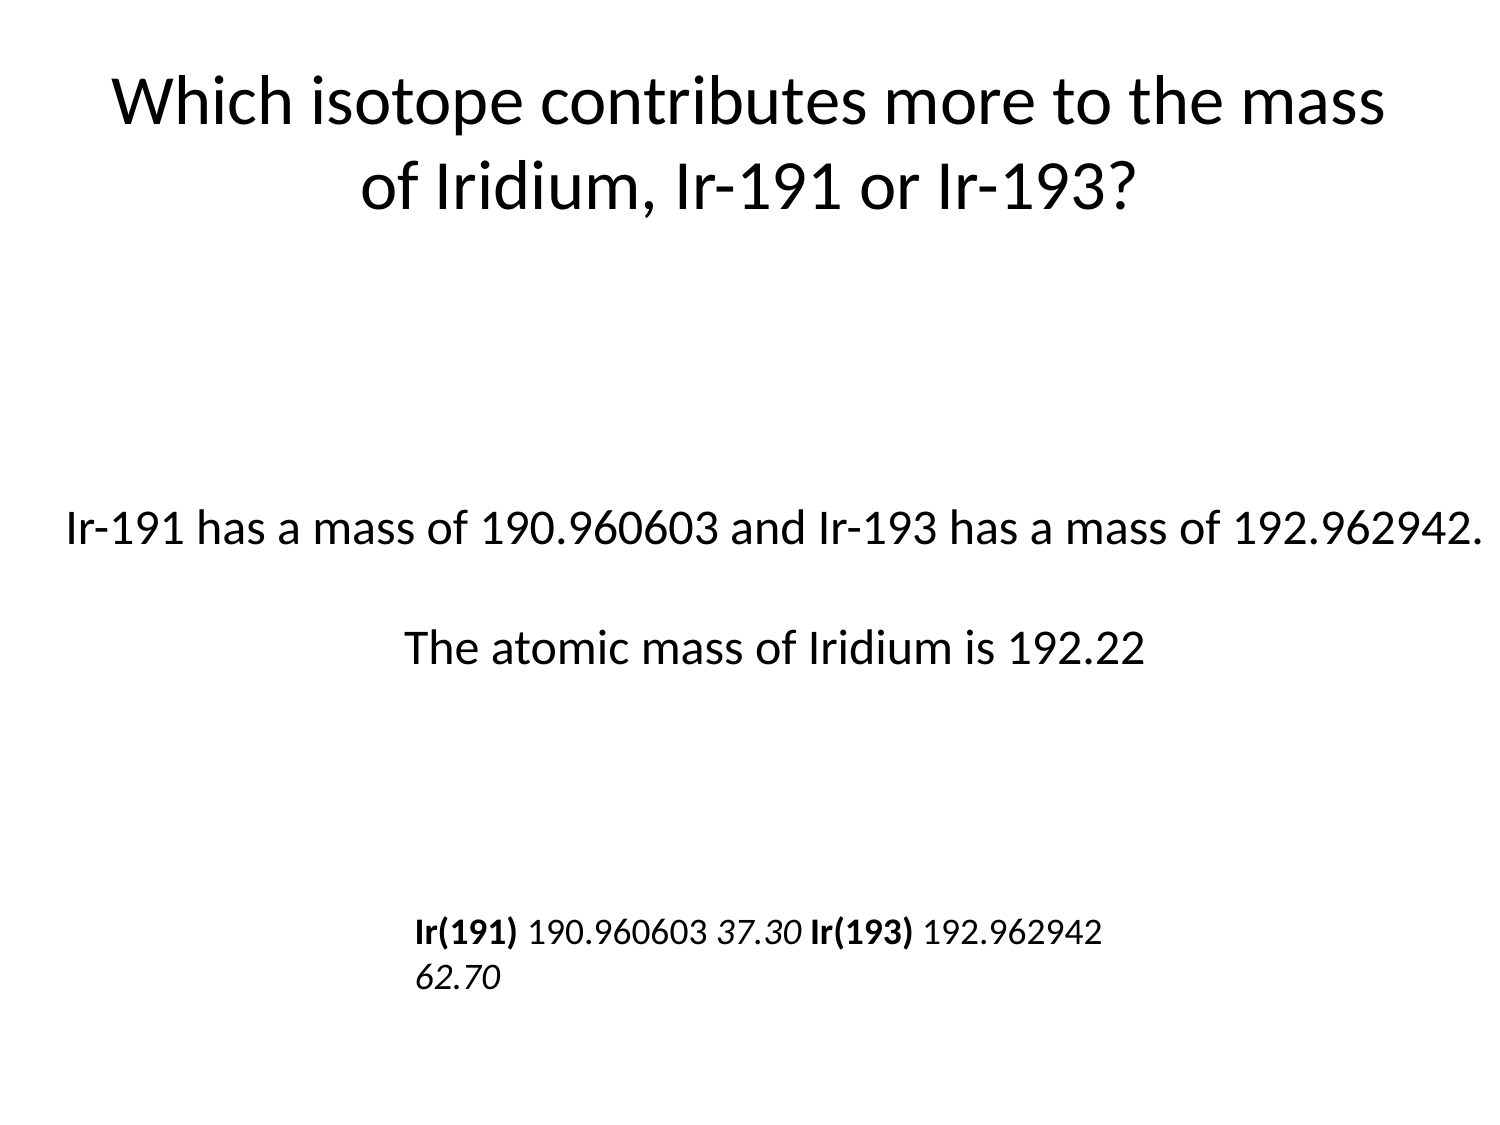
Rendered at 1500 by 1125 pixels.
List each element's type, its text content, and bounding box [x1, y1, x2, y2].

text_box Ir(191) 190.960603 37.30 Ir(193) 192.962942 62.70 [399, 899, 1150, 1005]
title Which isotope contributes more to the mass of Iridium, Ir-191 or Ir-193? [75, 45, 1425, 233]
text_box Ir-191 has a mass of 190.960603 and Ir-193 has a mass of 192.962942. The atomic mass of Iridium is 192.22 [50, 487, 1500, 773]
